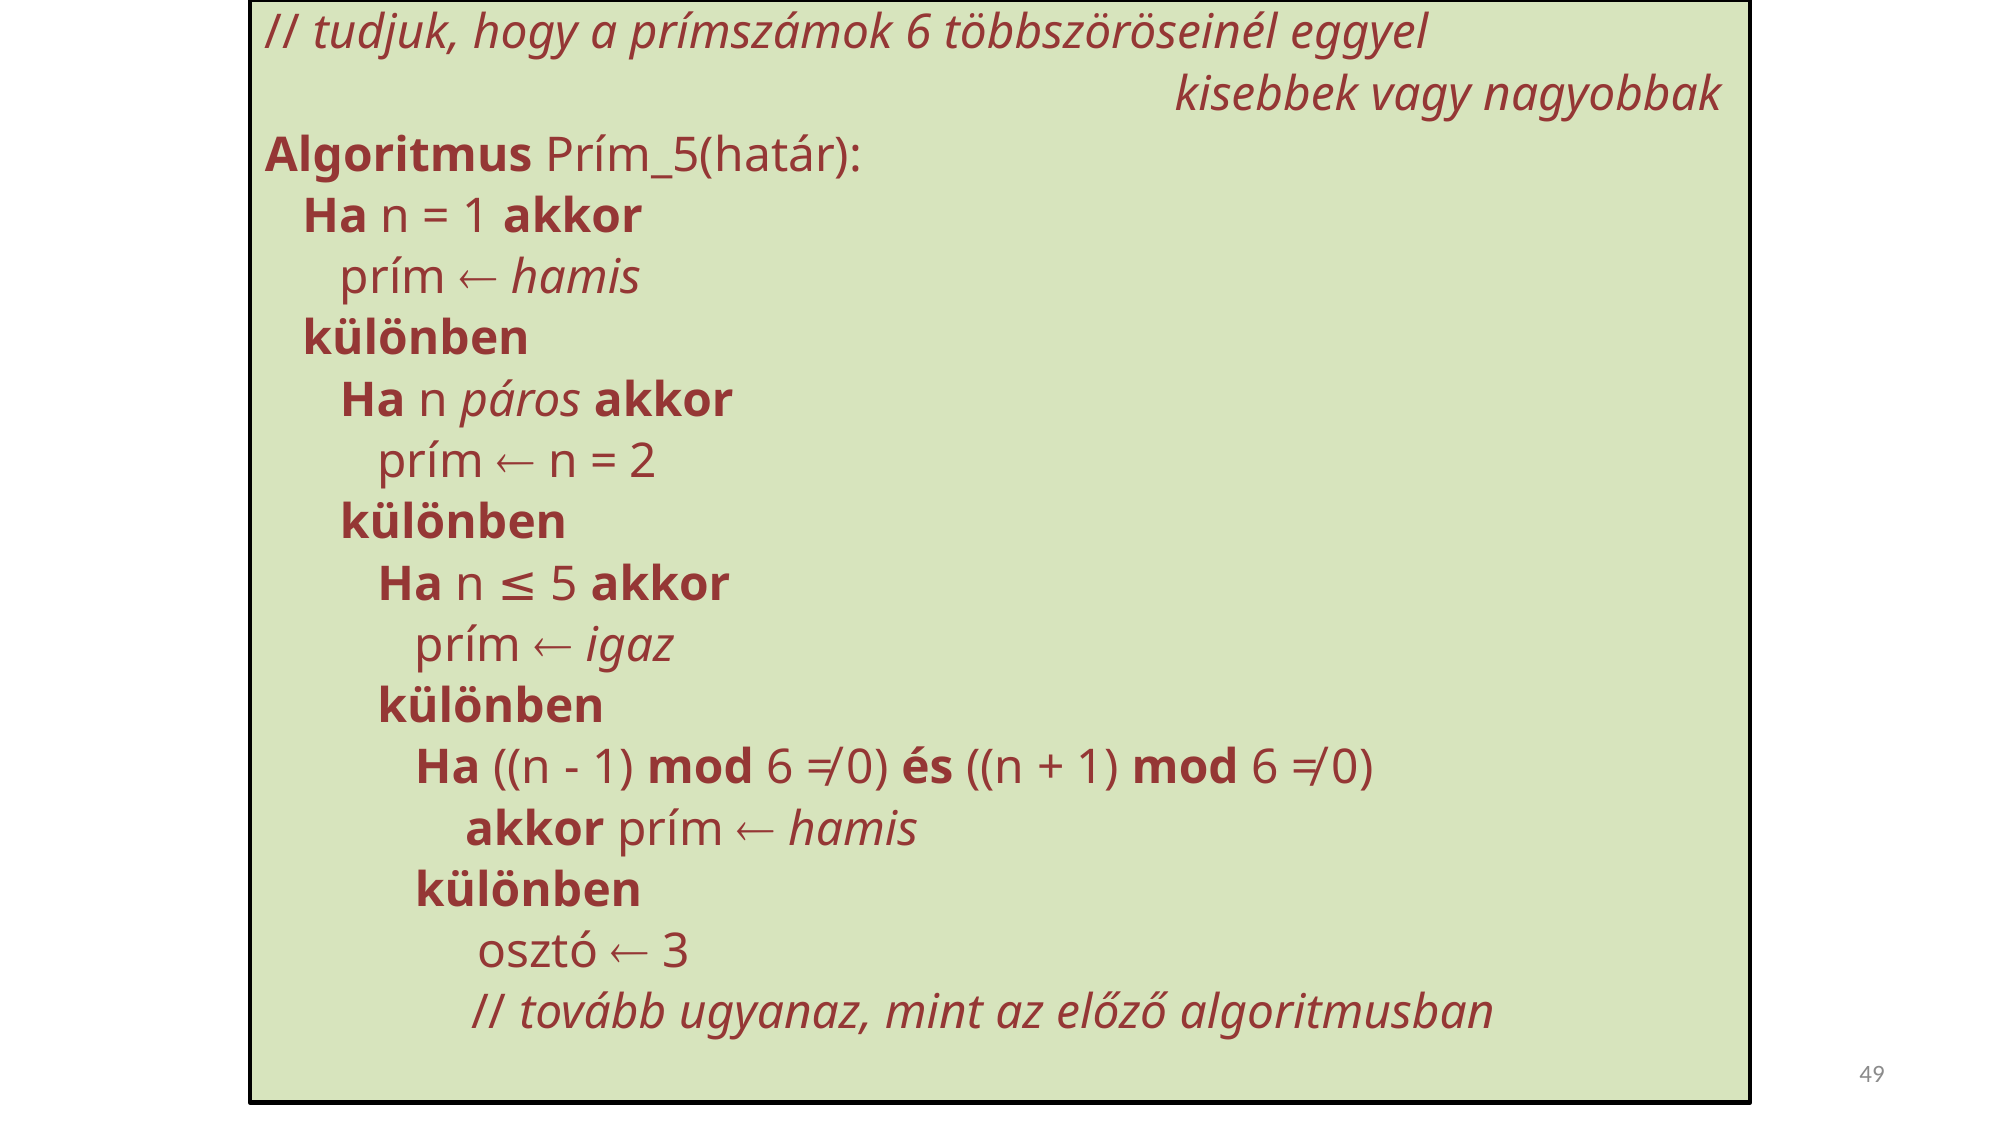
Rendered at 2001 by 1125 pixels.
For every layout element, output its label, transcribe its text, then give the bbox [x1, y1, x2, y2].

slide_number 49 [1433, 1042, 1900, 1103]
list // tudjuk, hogy a prímszámok 6 többszöröseinél eggyel kisebbek vagy nagyobbak Algoritmus Prím_5(határ): Ha n = 1 akkor prím  hamis különben Ha n páros akkor prím  n = 2 különben Ha n ≤ 5 akkor prím  igaz különben Ha ((n - 1) mod 6 ≠ 0) és ((n + 1) mod 6 ≠ 0) akkor prím  hamis különben osztó  3 // tovább ugyanaz, mint az előző algoritmusban [249, 0, 1750, 1103]
